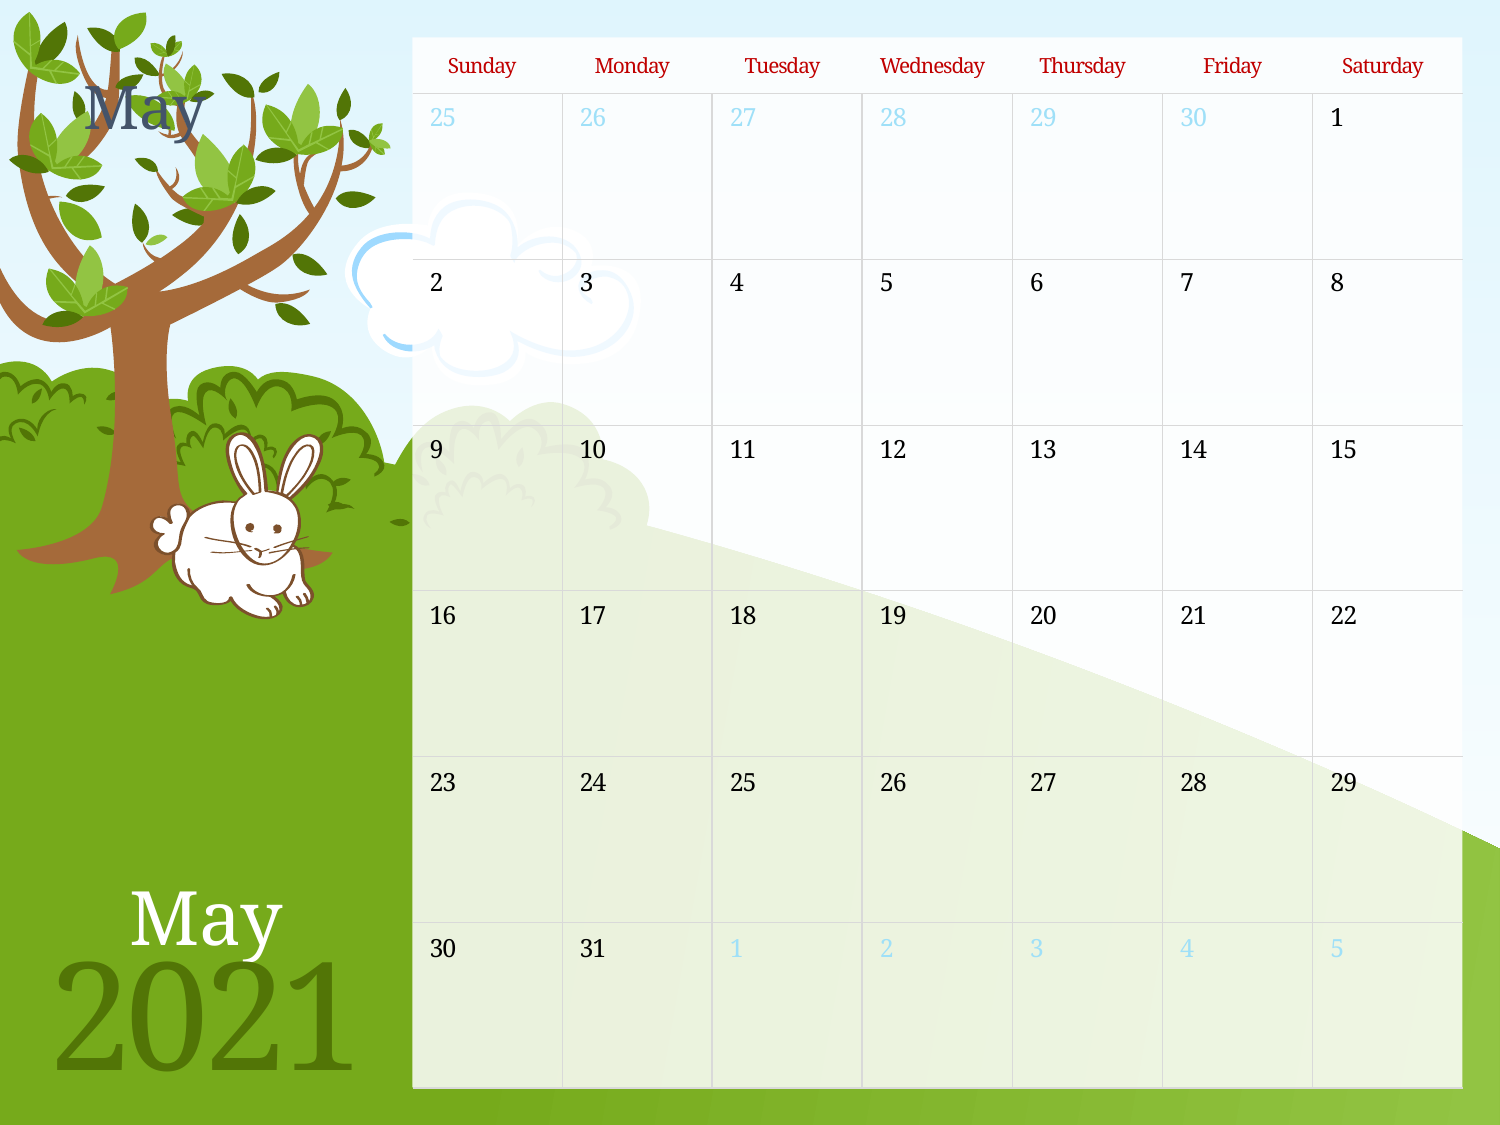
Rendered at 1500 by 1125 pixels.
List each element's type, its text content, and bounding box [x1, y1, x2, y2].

title May [68, 70, 1450, 150]
